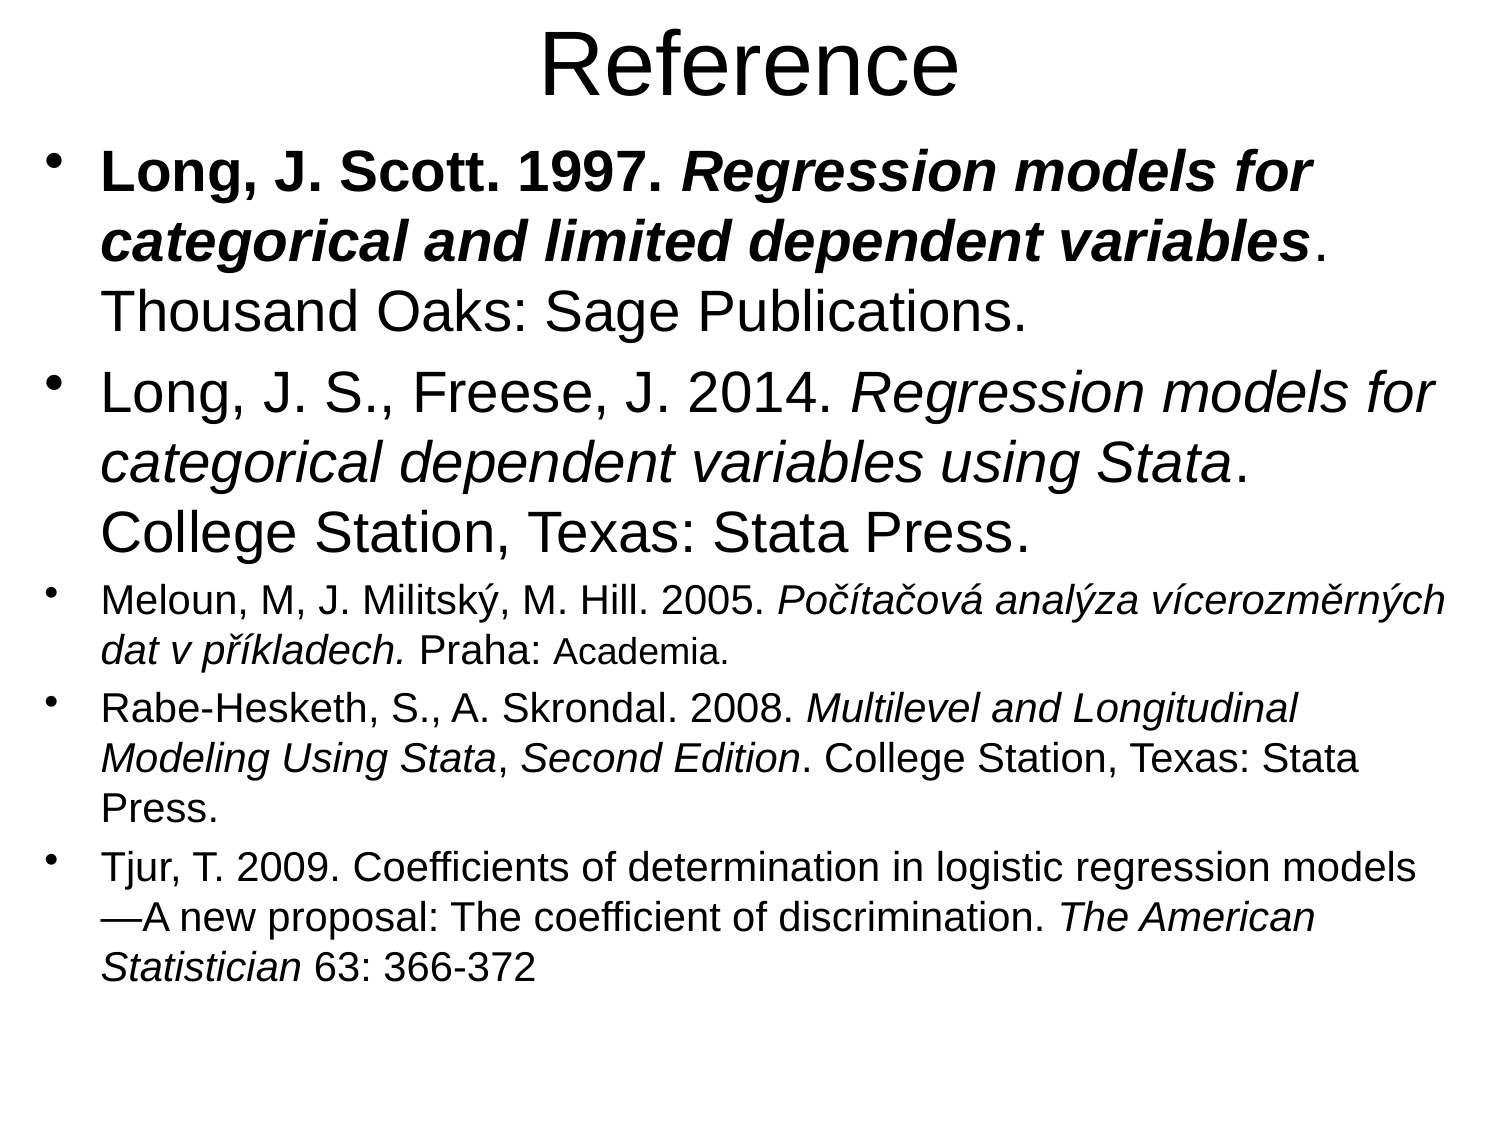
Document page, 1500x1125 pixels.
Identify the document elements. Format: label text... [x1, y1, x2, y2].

title Reference [75, 0, 1425, 118]
list Long, J. Scott. 1997. Regression models for categorical and limited dependent variables. Thousand Oaks: Sage Publications. Long, J. S., Freese, J. 2014. Regression models for categorical dependent variables using Stata. College Station, Texas: Stata Press. Meloun, M, J. Militský, M. Hill. 2005. Počítačová analýza vícerozměrných dat v příkladech. Praha: Academia. Rabe-Hesketh, S., A. Skrondal. 2008. Multilevel and Longitudinal Modeling Using Stata, Second Edition. College Station, Texas: Stata Press. Tjur, T. 2009. Coefficients of determination in logistic regression models—A new proposal: The coefficient of discrimination. The American Statistician 63: 366-372 [29, 125, 1471, 1095]
